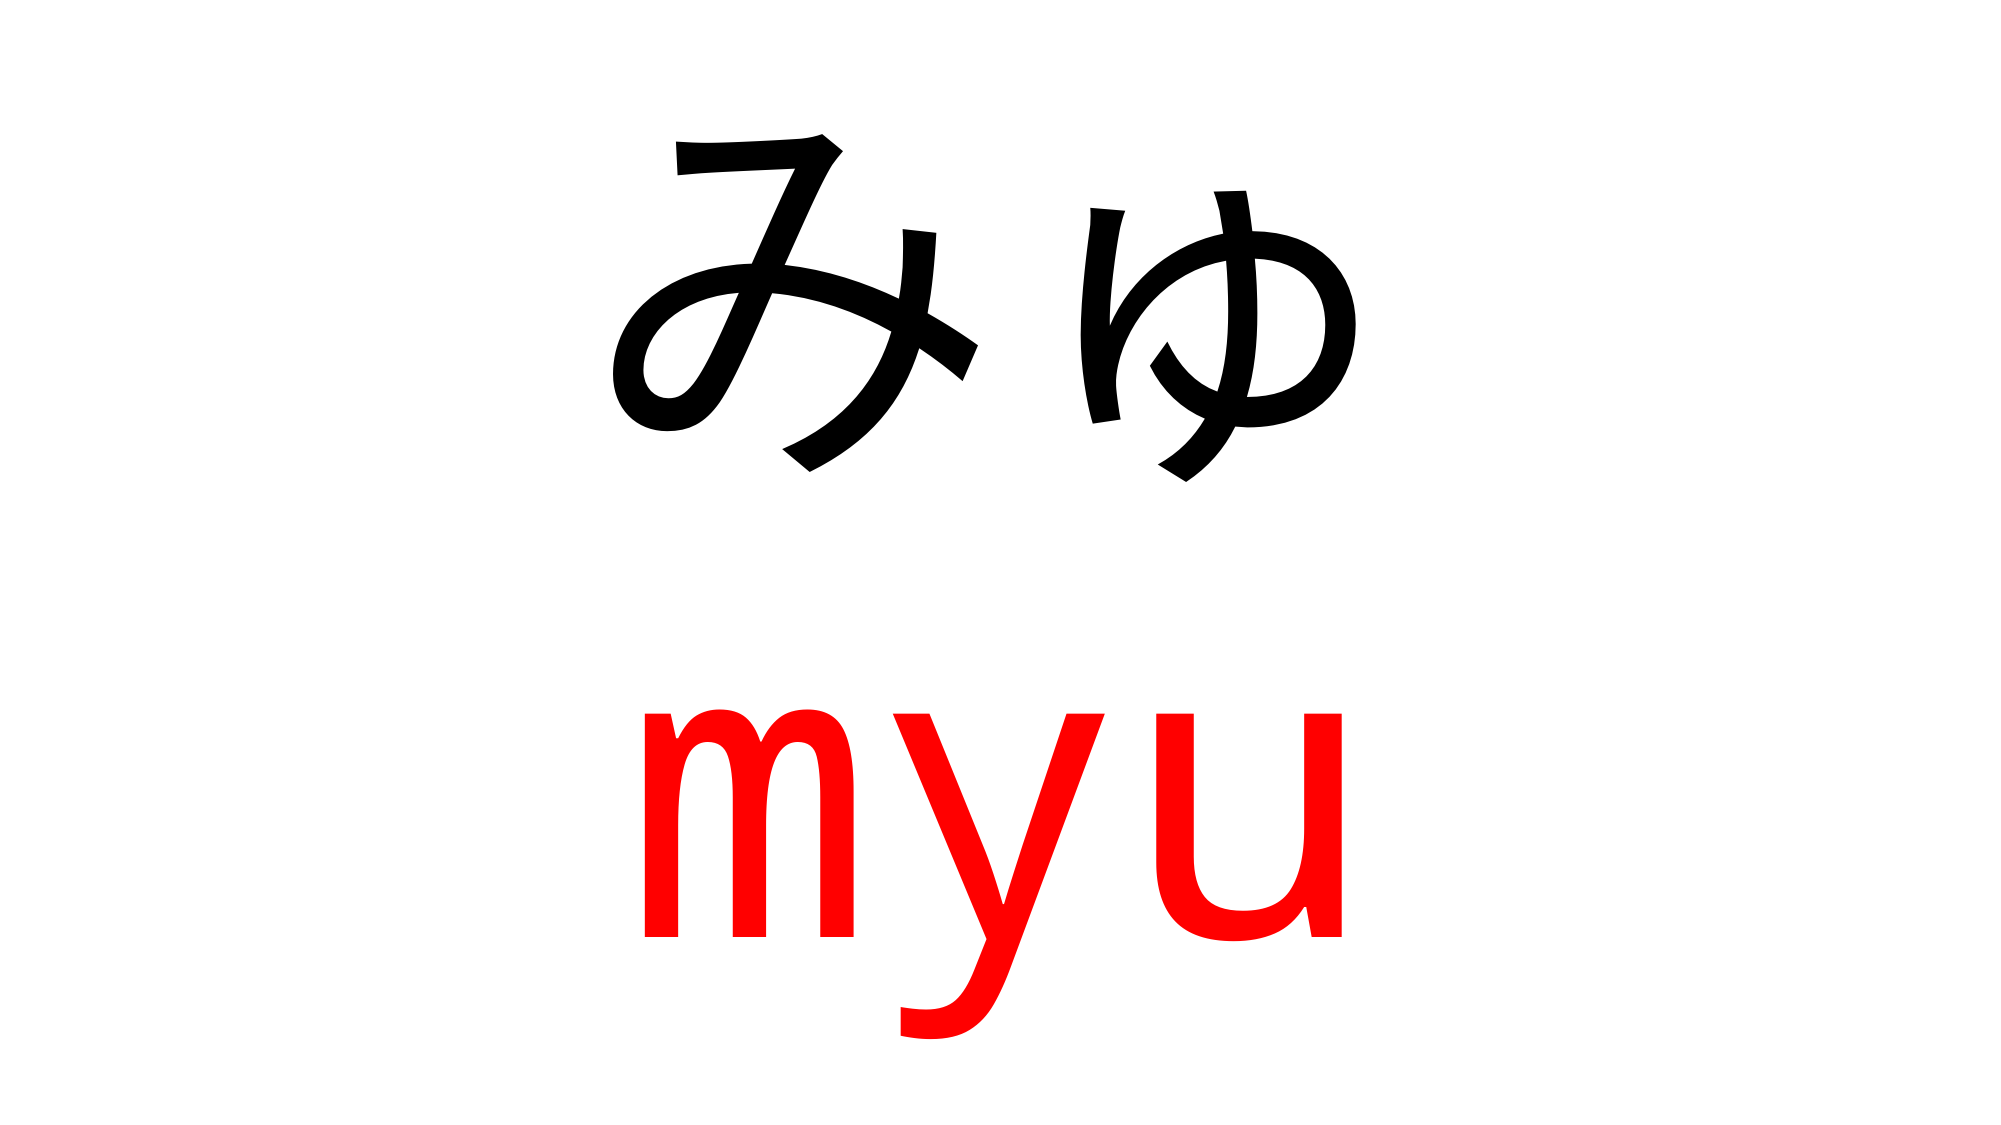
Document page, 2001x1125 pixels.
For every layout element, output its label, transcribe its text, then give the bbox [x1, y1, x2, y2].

title みゅ [249, 71, 1750, 545]
text_box myu [249, 562, 1750, 1036]
